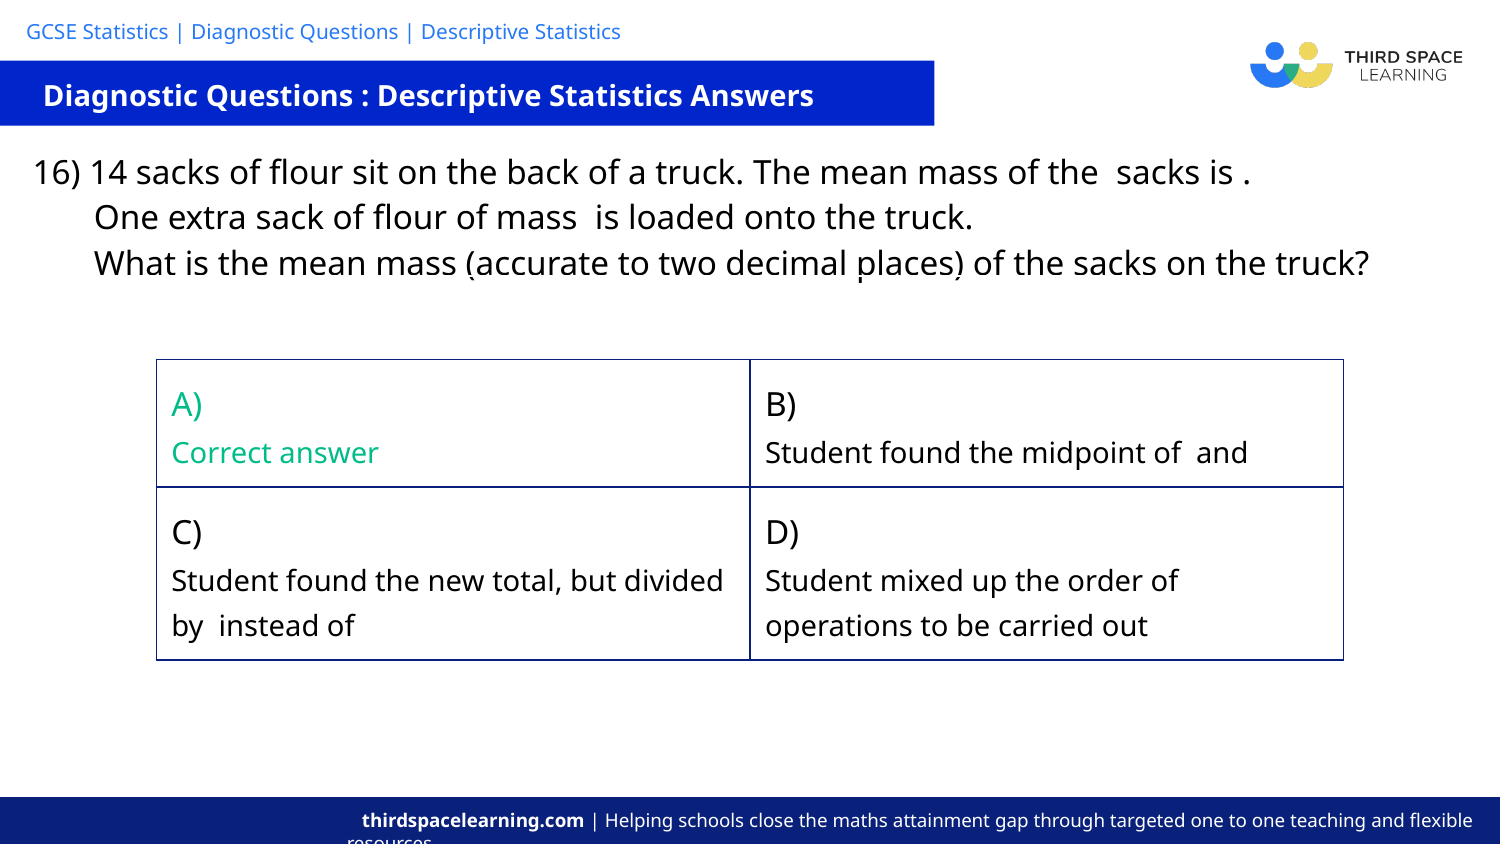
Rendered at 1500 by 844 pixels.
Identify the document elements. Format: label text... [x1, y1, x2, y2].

picture [1250, 33, 1465, 99]
text_box Diagnostic Questions : Descriptive Statistics Answers [27, 61, 880, 127]
